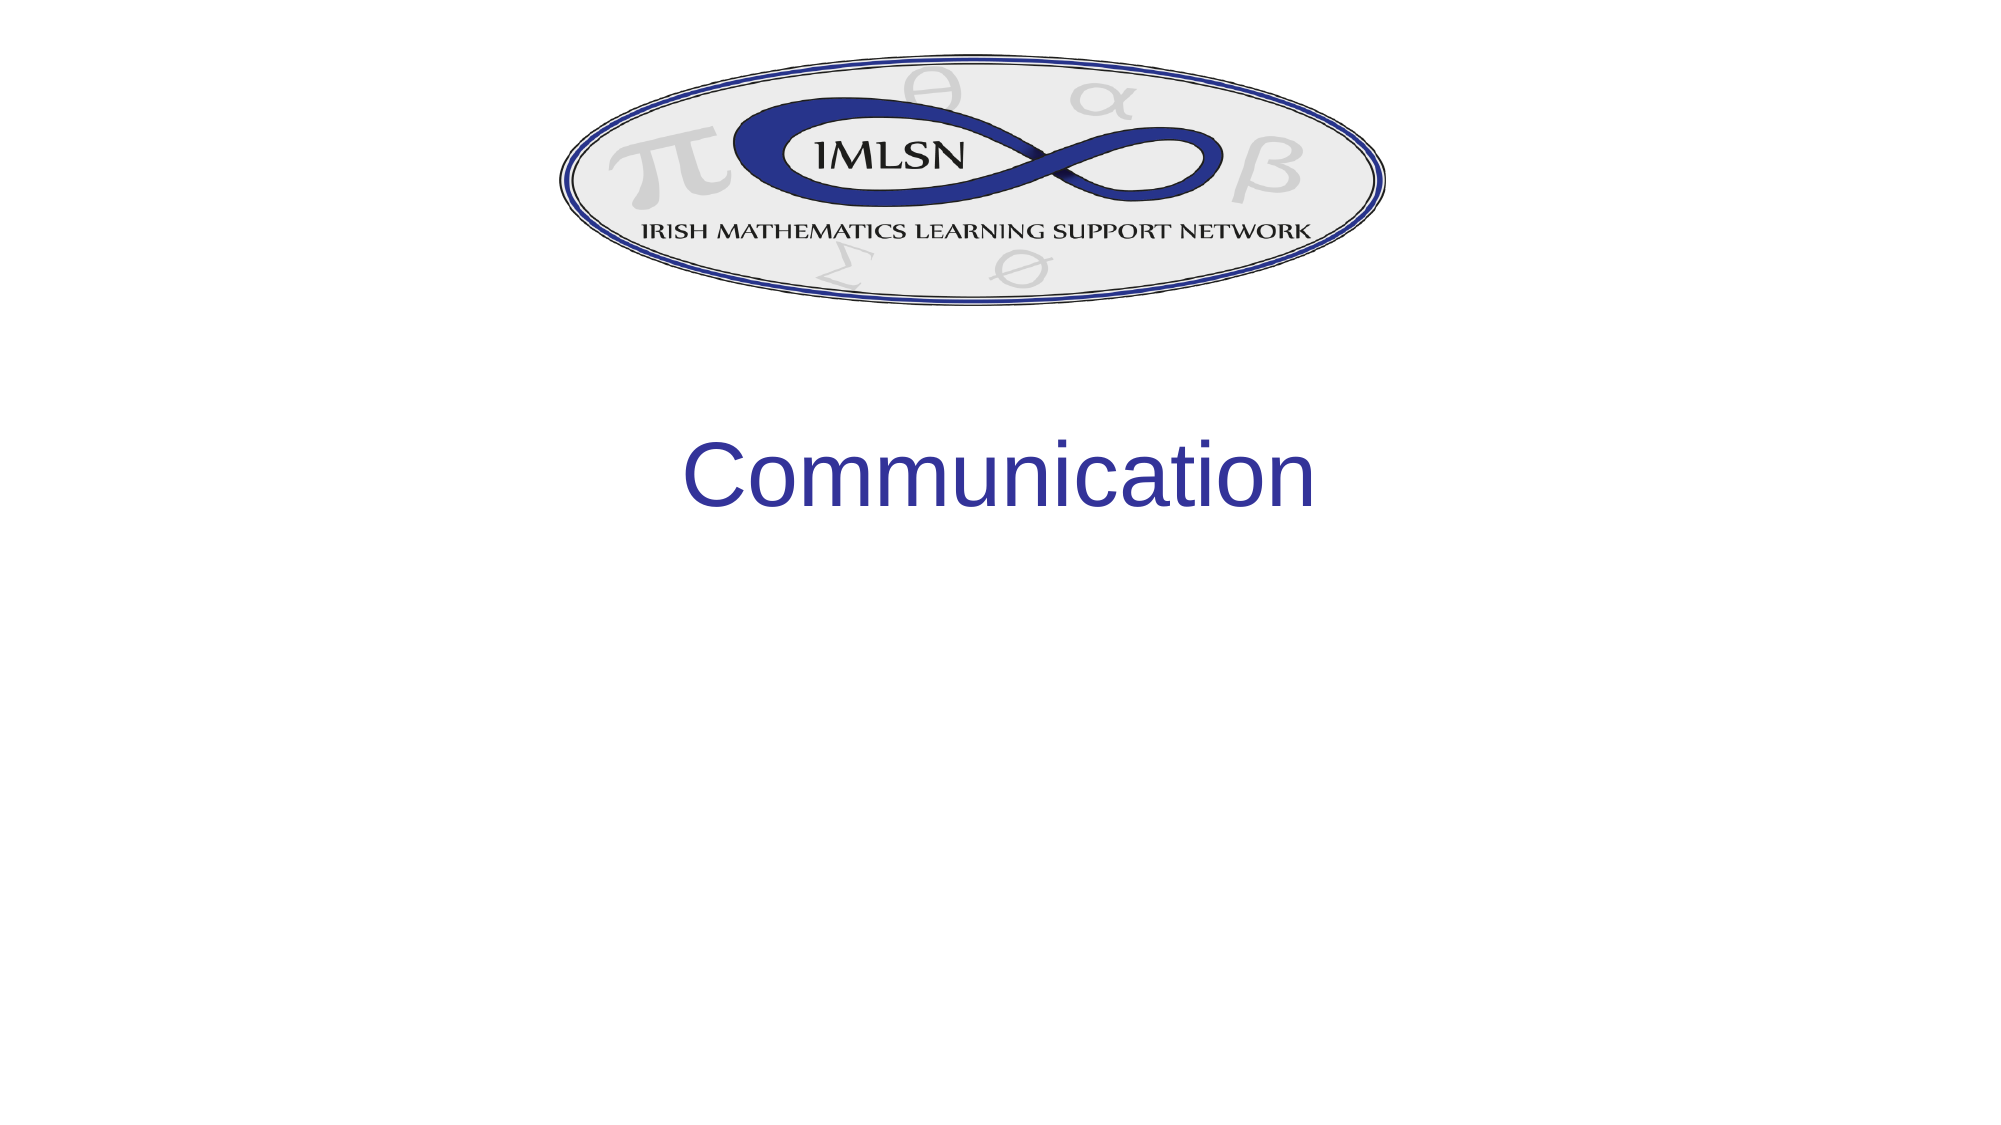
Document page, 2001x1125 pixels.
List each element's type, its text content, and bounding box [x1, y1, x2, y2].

title Communication [150, 349, 1850, 591]
picture [559, 54, 1386, 306]
